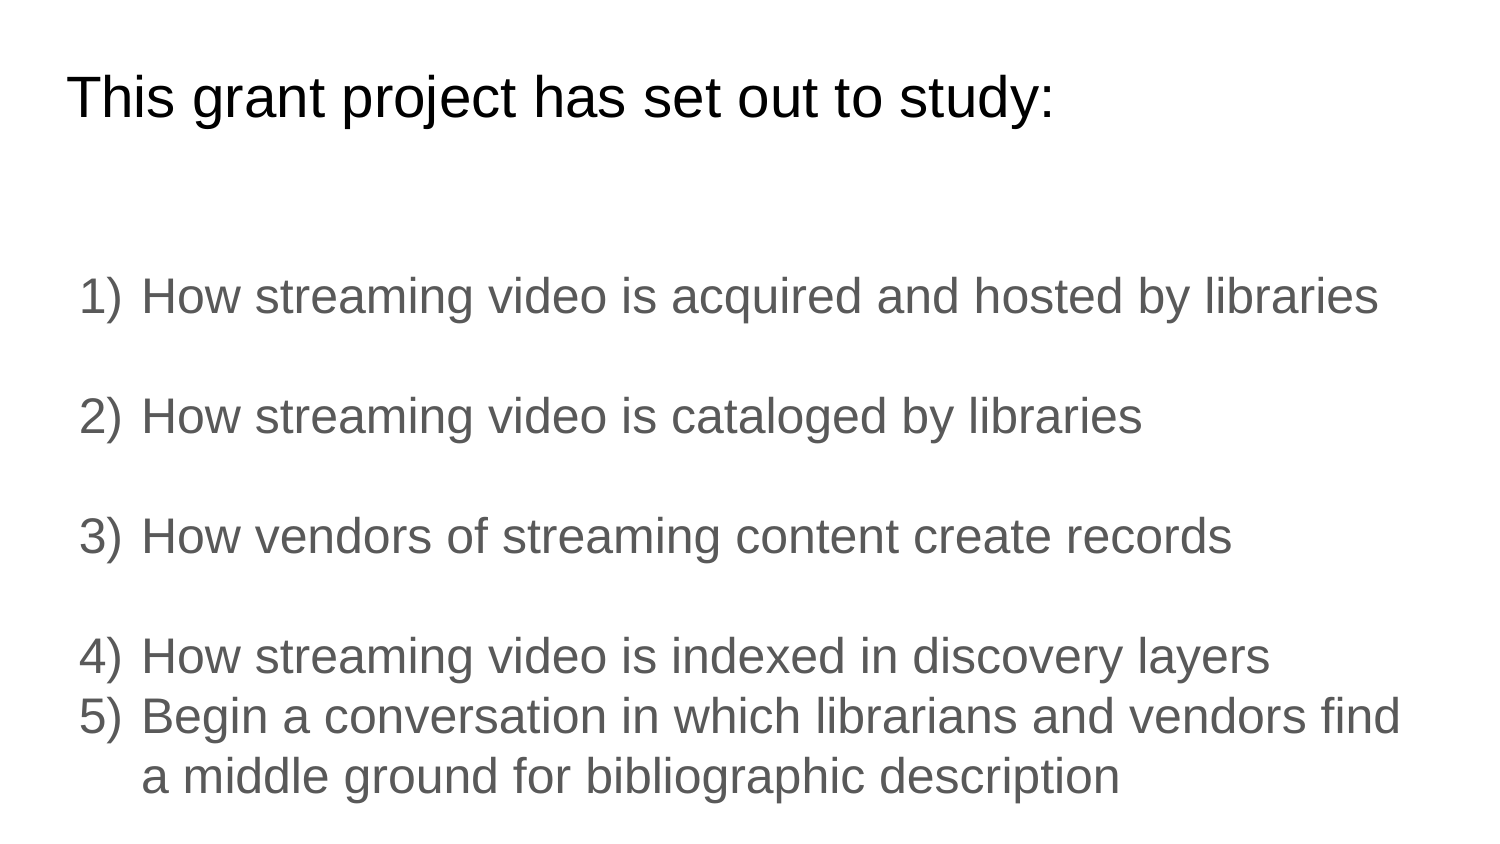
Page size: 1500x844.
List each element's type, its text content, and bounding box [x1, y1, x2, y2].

list How streaming video is acquired and hosted by libraries How streaming video is cataloged by libraries How vendors of streaming content create records How streaming video is indexed in discovery layers Begin a conversation in which librarians and vendors find a middle ground for bibliographic description [51, 189, 1449, 750]
title This grant project has set out to study: [51, 43, 1449, 138]
